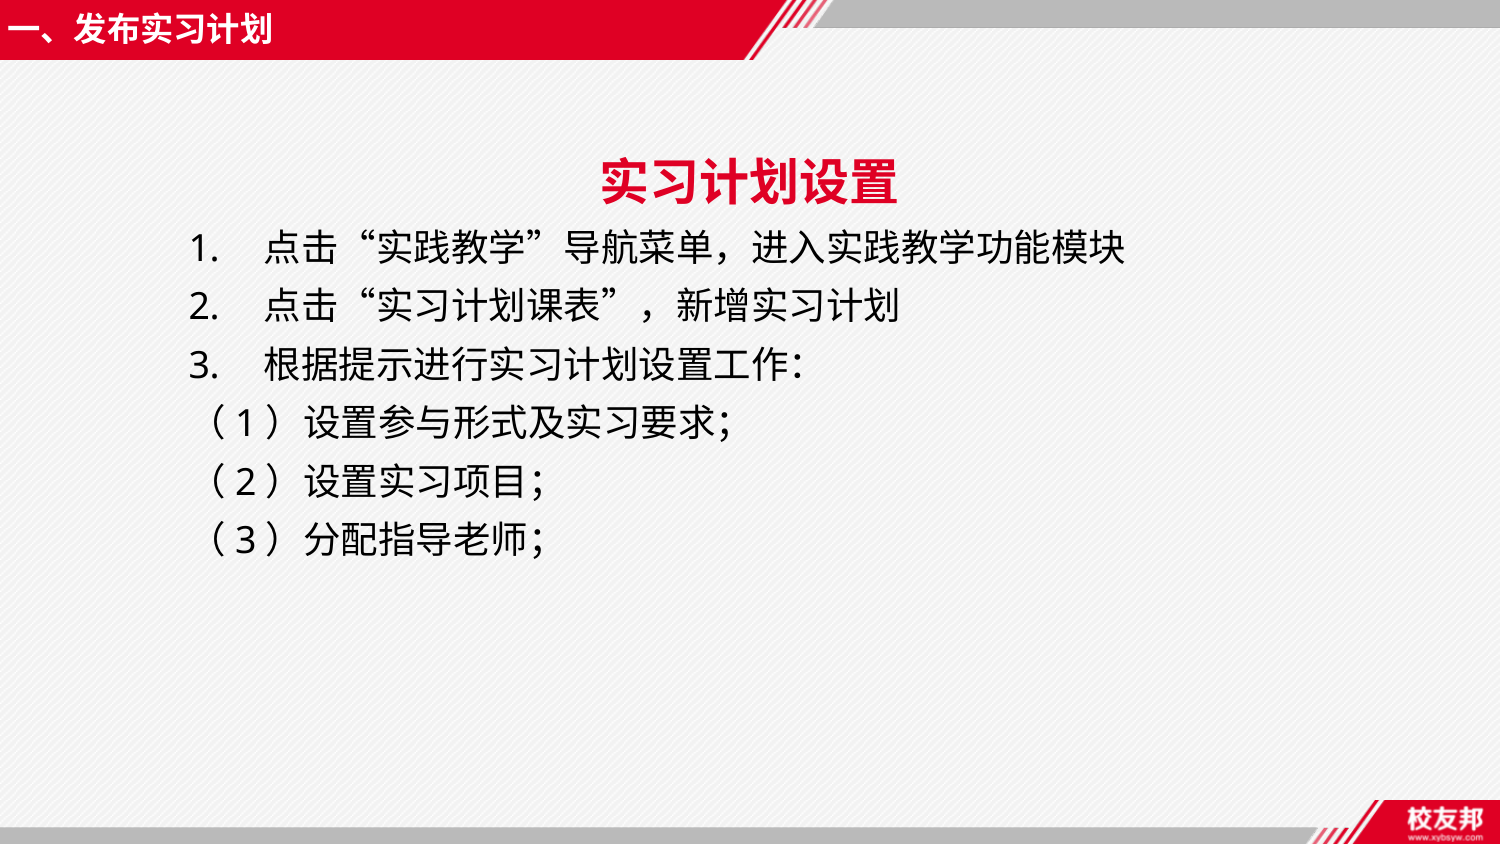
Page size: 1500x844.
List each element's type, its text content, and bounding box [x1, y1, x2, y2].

text_box 实习计划设置 点击“实践教学”导航菜单，进入实践教学功能模块 点击“实习计划课表”，新增实习计划 根据提示进行实习计划设置工作： （1）设置参与形式及实习要求； （2）设置实习项目； （3）分配指导老师； [173, 124, 1326, 604]
text_box 一、发布实习计划 [0, 0, 726, 56]
picture [0, 0, 1500, 844]
